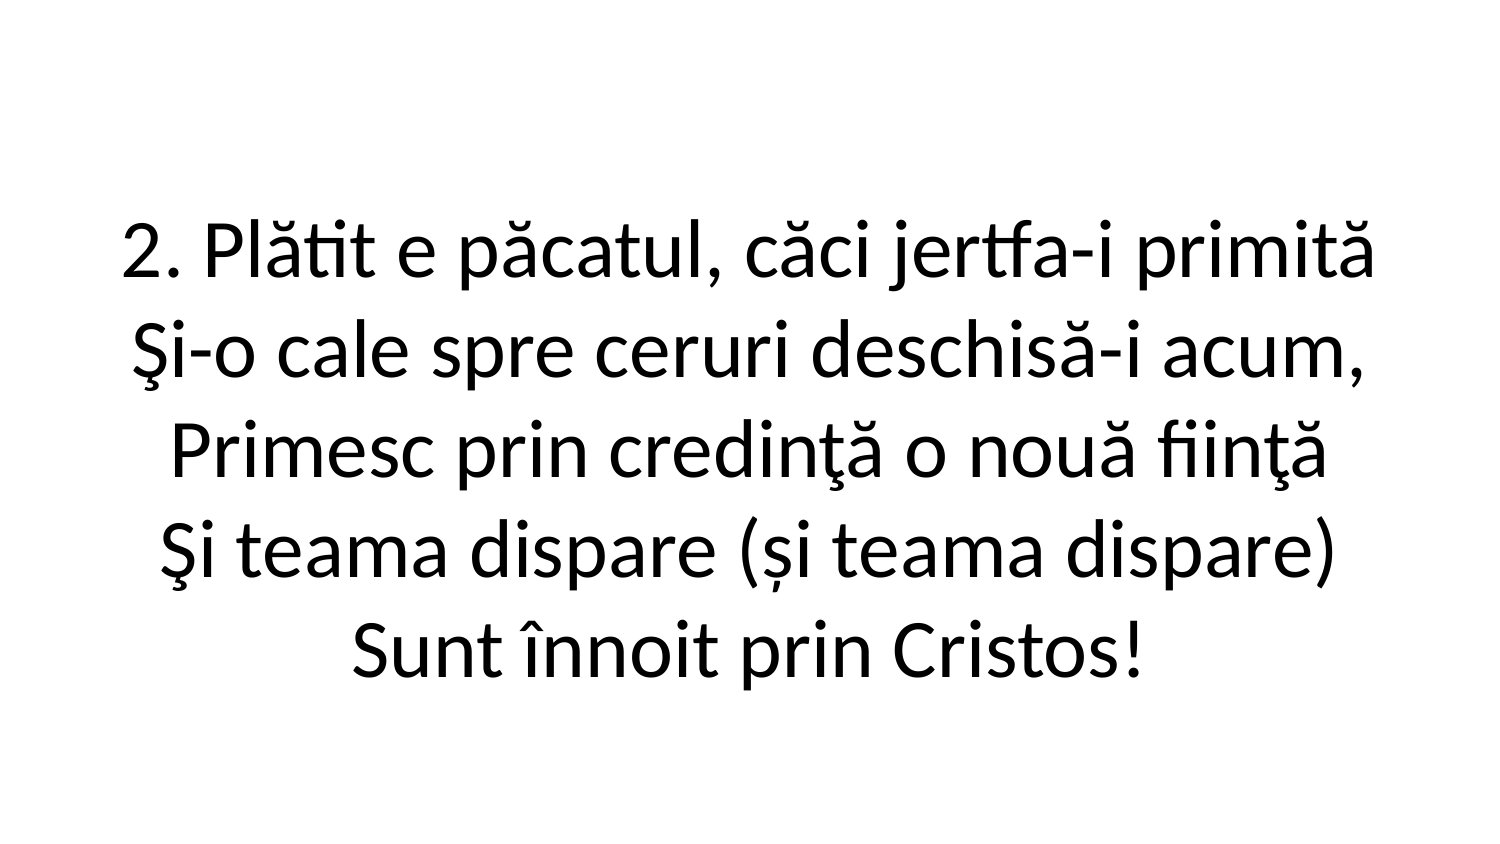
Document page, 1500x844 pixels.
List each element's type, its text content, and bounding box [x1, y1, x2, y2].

text_box 2. Plătit e păcatul, căci jertfa-i primită Şi-o cale spre ceruri deschisă-i acum, Primesc prin credinţă o nouă fiinţă Şi teama dispare (și teama dispare) Sunt înnoit prin Cristos! [106, 142, 1394, 702]
